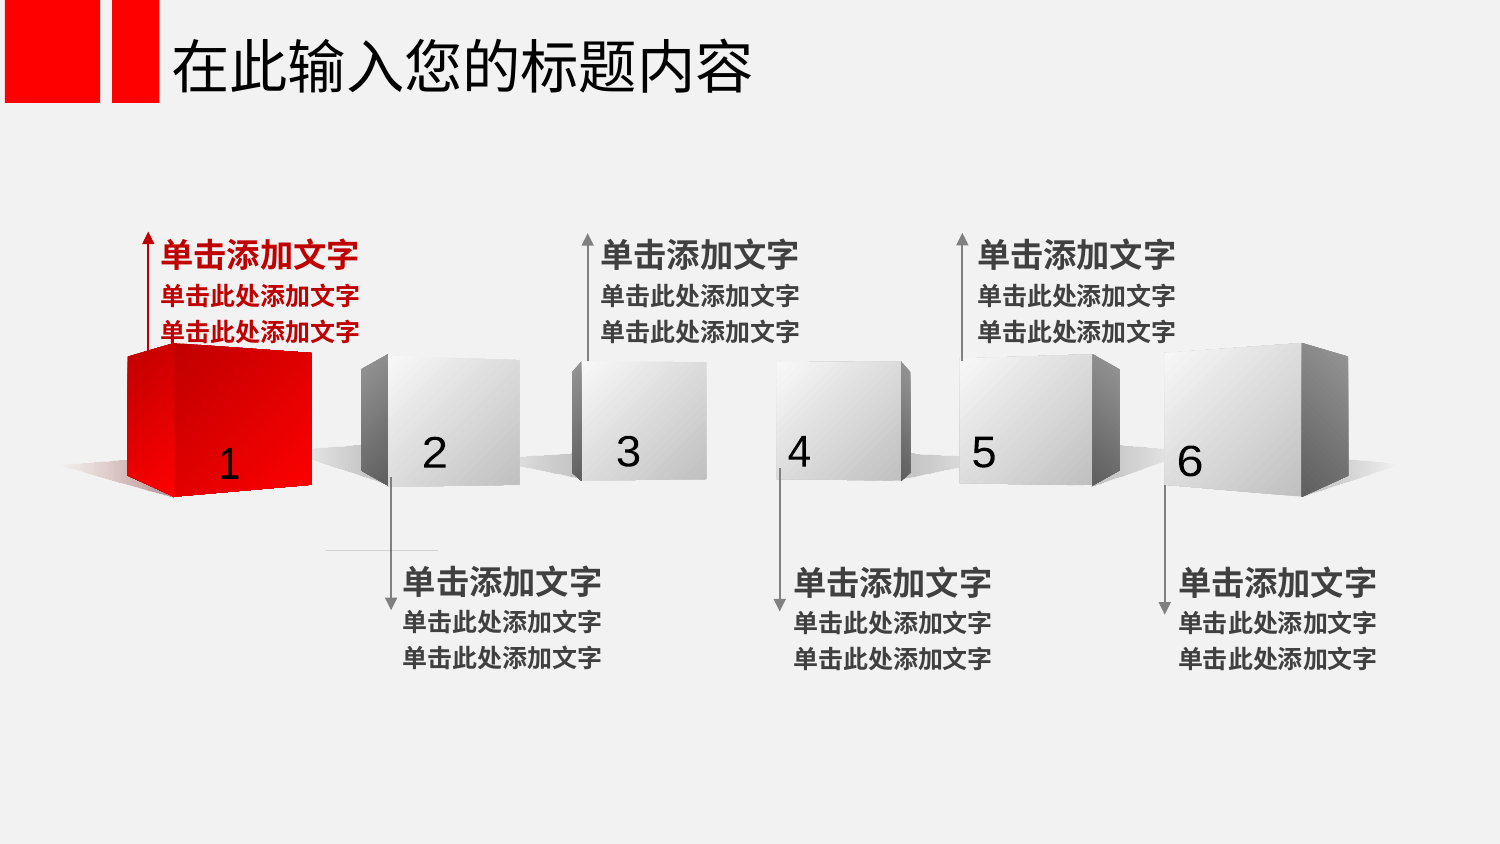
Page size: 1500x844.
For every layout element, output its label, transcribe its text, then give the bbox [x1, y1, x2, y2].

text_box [524, 361, 707, 481]
text_box 单击添加文字 单击此处添加文字 单击此处添加文字 [388, 545, 622, 680]
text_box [52, 342, 312, 498]
text_box 单击添加文字 单击此处添加文字 单击此处添加文字 [145, 218, 380, 352]
text_box 单击添加文字 单击此处添加文字 单击此处添加文字 [1163, 546, 1397, 681]
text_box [1164, 342, 1406, 497]
text_box 在此输入您的标题内容 [156, 22, 793, 108]
text_box 单击添加文字 单击此处添加文字 单击此处添加文字 [585, 218, 820, 354]
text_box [959, 353, 1159, 487]
text_box [1158, 504, 1171, 615]
text_box [384, 551, 398, 611]
text_box 单击添加文字 单击此处添加文字 单击此处添加文字 [778, 546, 1012, 681]
text_box [581, 233, 594, 359]
text_box [773, 489, 786, 612]
text_box [956, 232, 969, 352]
text_box 单击添加文字 单击此处添加文字 单击此处添加文字 [962, 218, 1196, 352]
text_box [776, 361, 954, 481]
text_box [316, 353, 520, 488]
text_box [142, 231, 155, 341]
